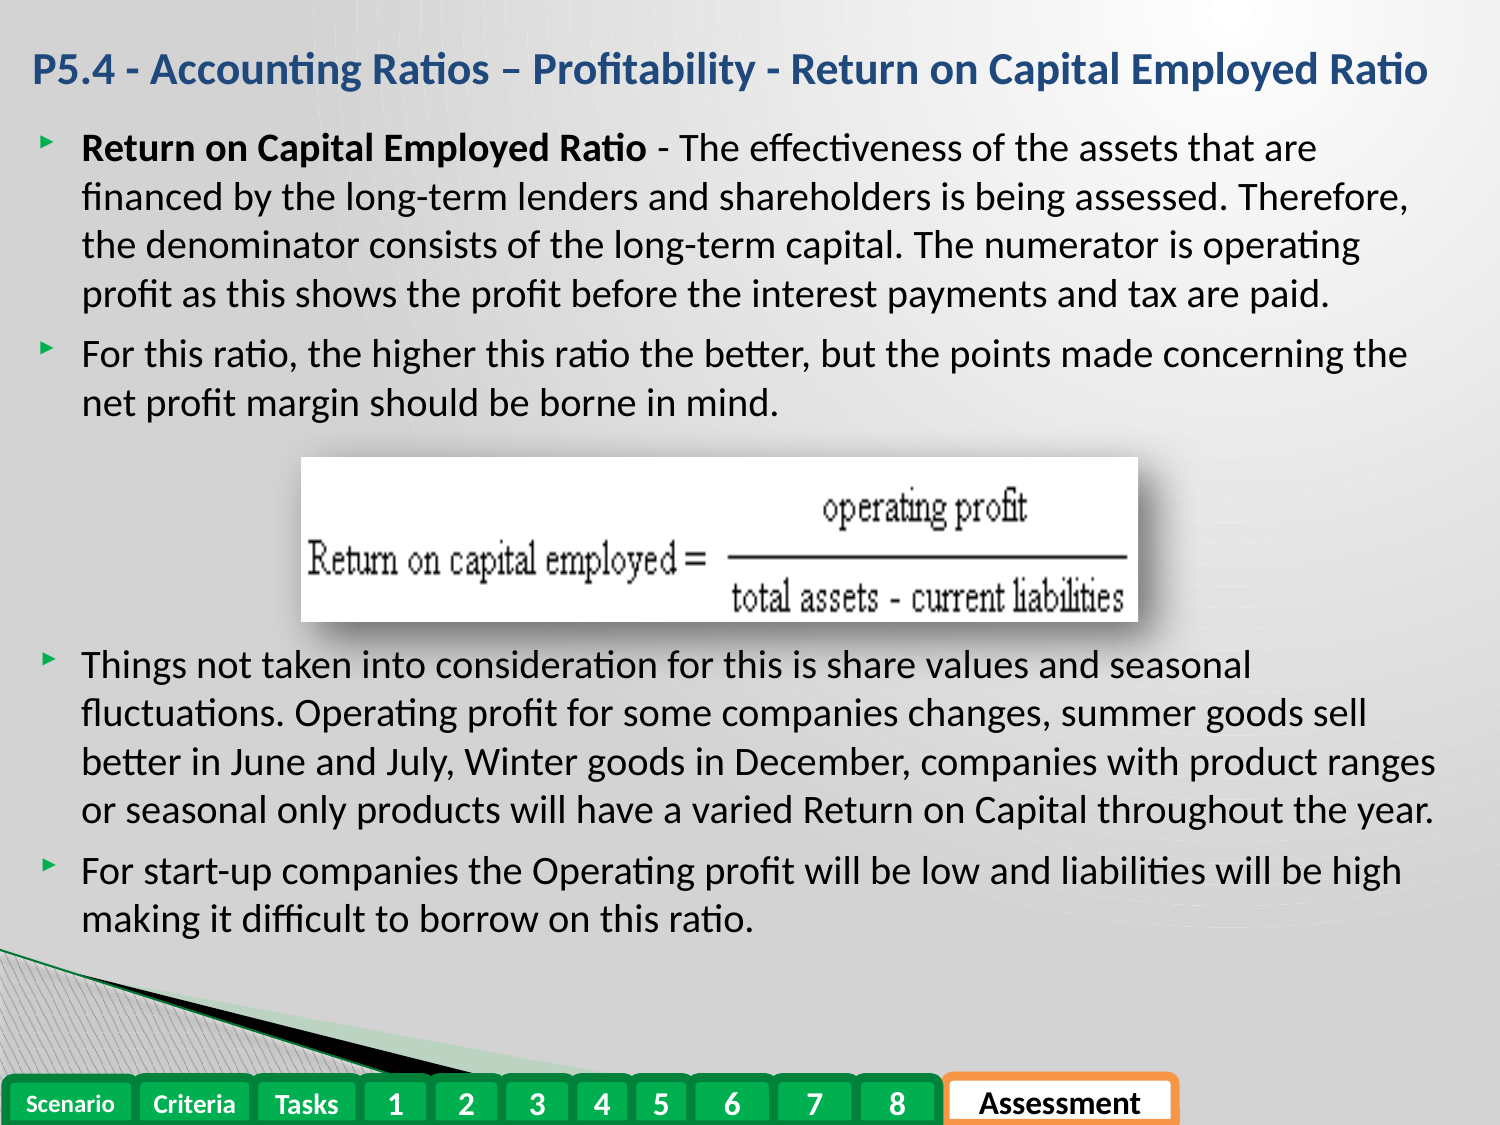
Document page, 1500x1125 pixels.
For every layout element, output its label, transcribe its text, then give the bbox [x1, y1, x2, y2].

list Return on Capital Employed Ratio - The effectiveness of the assets that are financed by the long-term lenders and shareholders is being assessed. Therefore, the denominator consists of the long-term capital. The numerator is operating profit as this shows the profit before the interest payments and tax are paid. For this ratio, the higher this ratio the better, but the points made concerning the net profit margin should be borne in mind. Things not taken into consideration for this is share values and seasonal fluctuations. Operating profit for some companies changes, summer goods sell better in June and July, Winter goods in December, companies with product ranges or seasonal only products will have a varied Return on Capital throughout the year. For start-up companies the Operating profit will be low and liabilities will be high making it difficult to borrow on this ratio. [23, 114, 1465, 1035]
picture [300, 457, 1139, 622]
title P5.4 - Accounting Ratios – Profitability - Return on Capital Employed Ratio [17, 19, 1483, 114]
